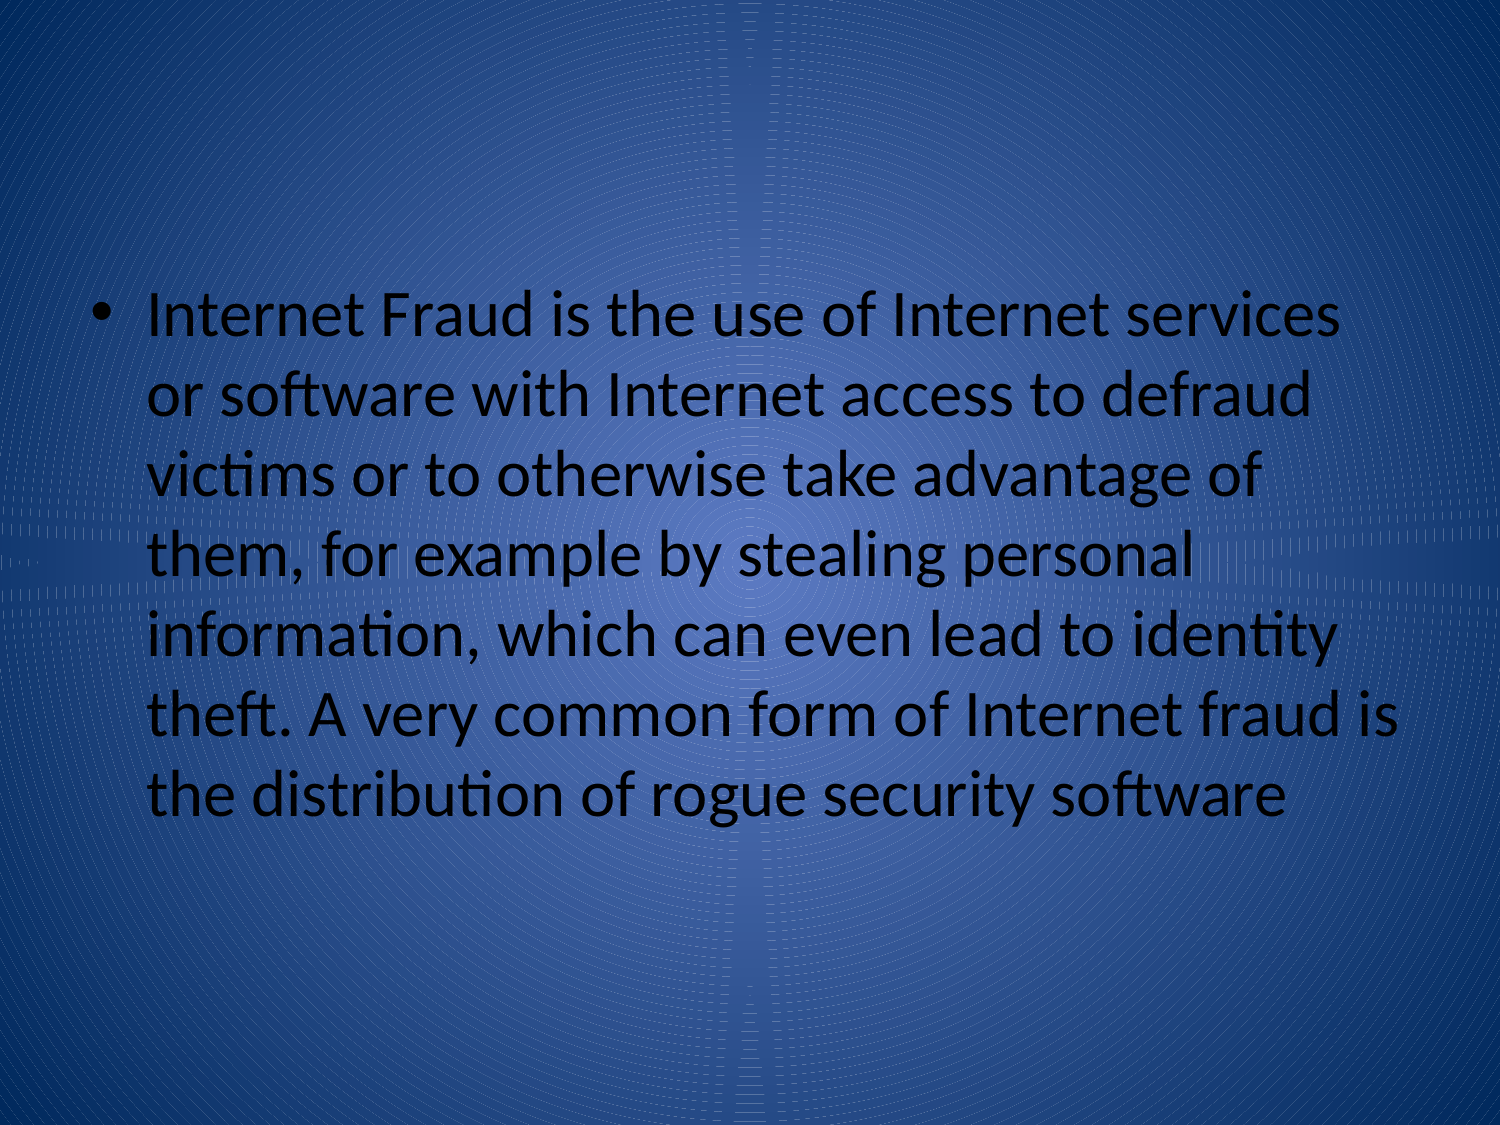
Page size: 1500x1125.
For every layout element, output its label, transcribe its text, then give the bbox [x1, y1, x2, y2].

list Internet Fraud is the use of Internet services or software with Internet access to defraud victims or to otherwise take advantage of them, for example by stealing personal information, which can even lead to identity theft. A very common form of Internet fraud is the distribution of rogue security software [75, 262, 1425, 1005]
